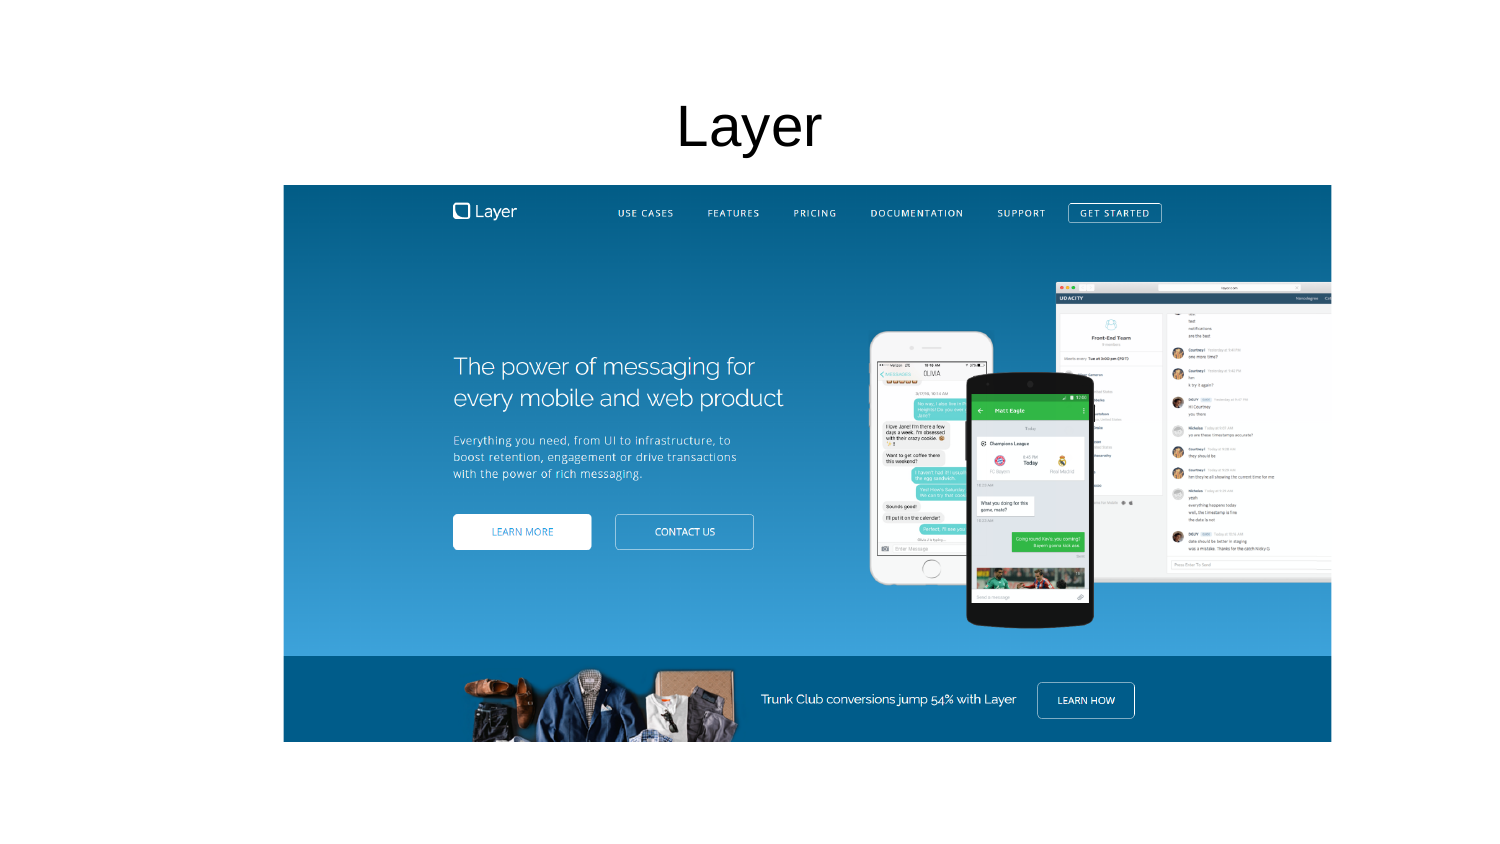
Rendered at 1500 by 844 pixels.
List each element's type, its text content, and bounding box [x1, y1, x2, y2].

picture [454, 205, 461, 218]
picture [785, 695, 790, 703]
picture [283, 262, 1332, 655]
title Layer [51, 72, 1449, 167]
picture [465, 669, 737, 743]
